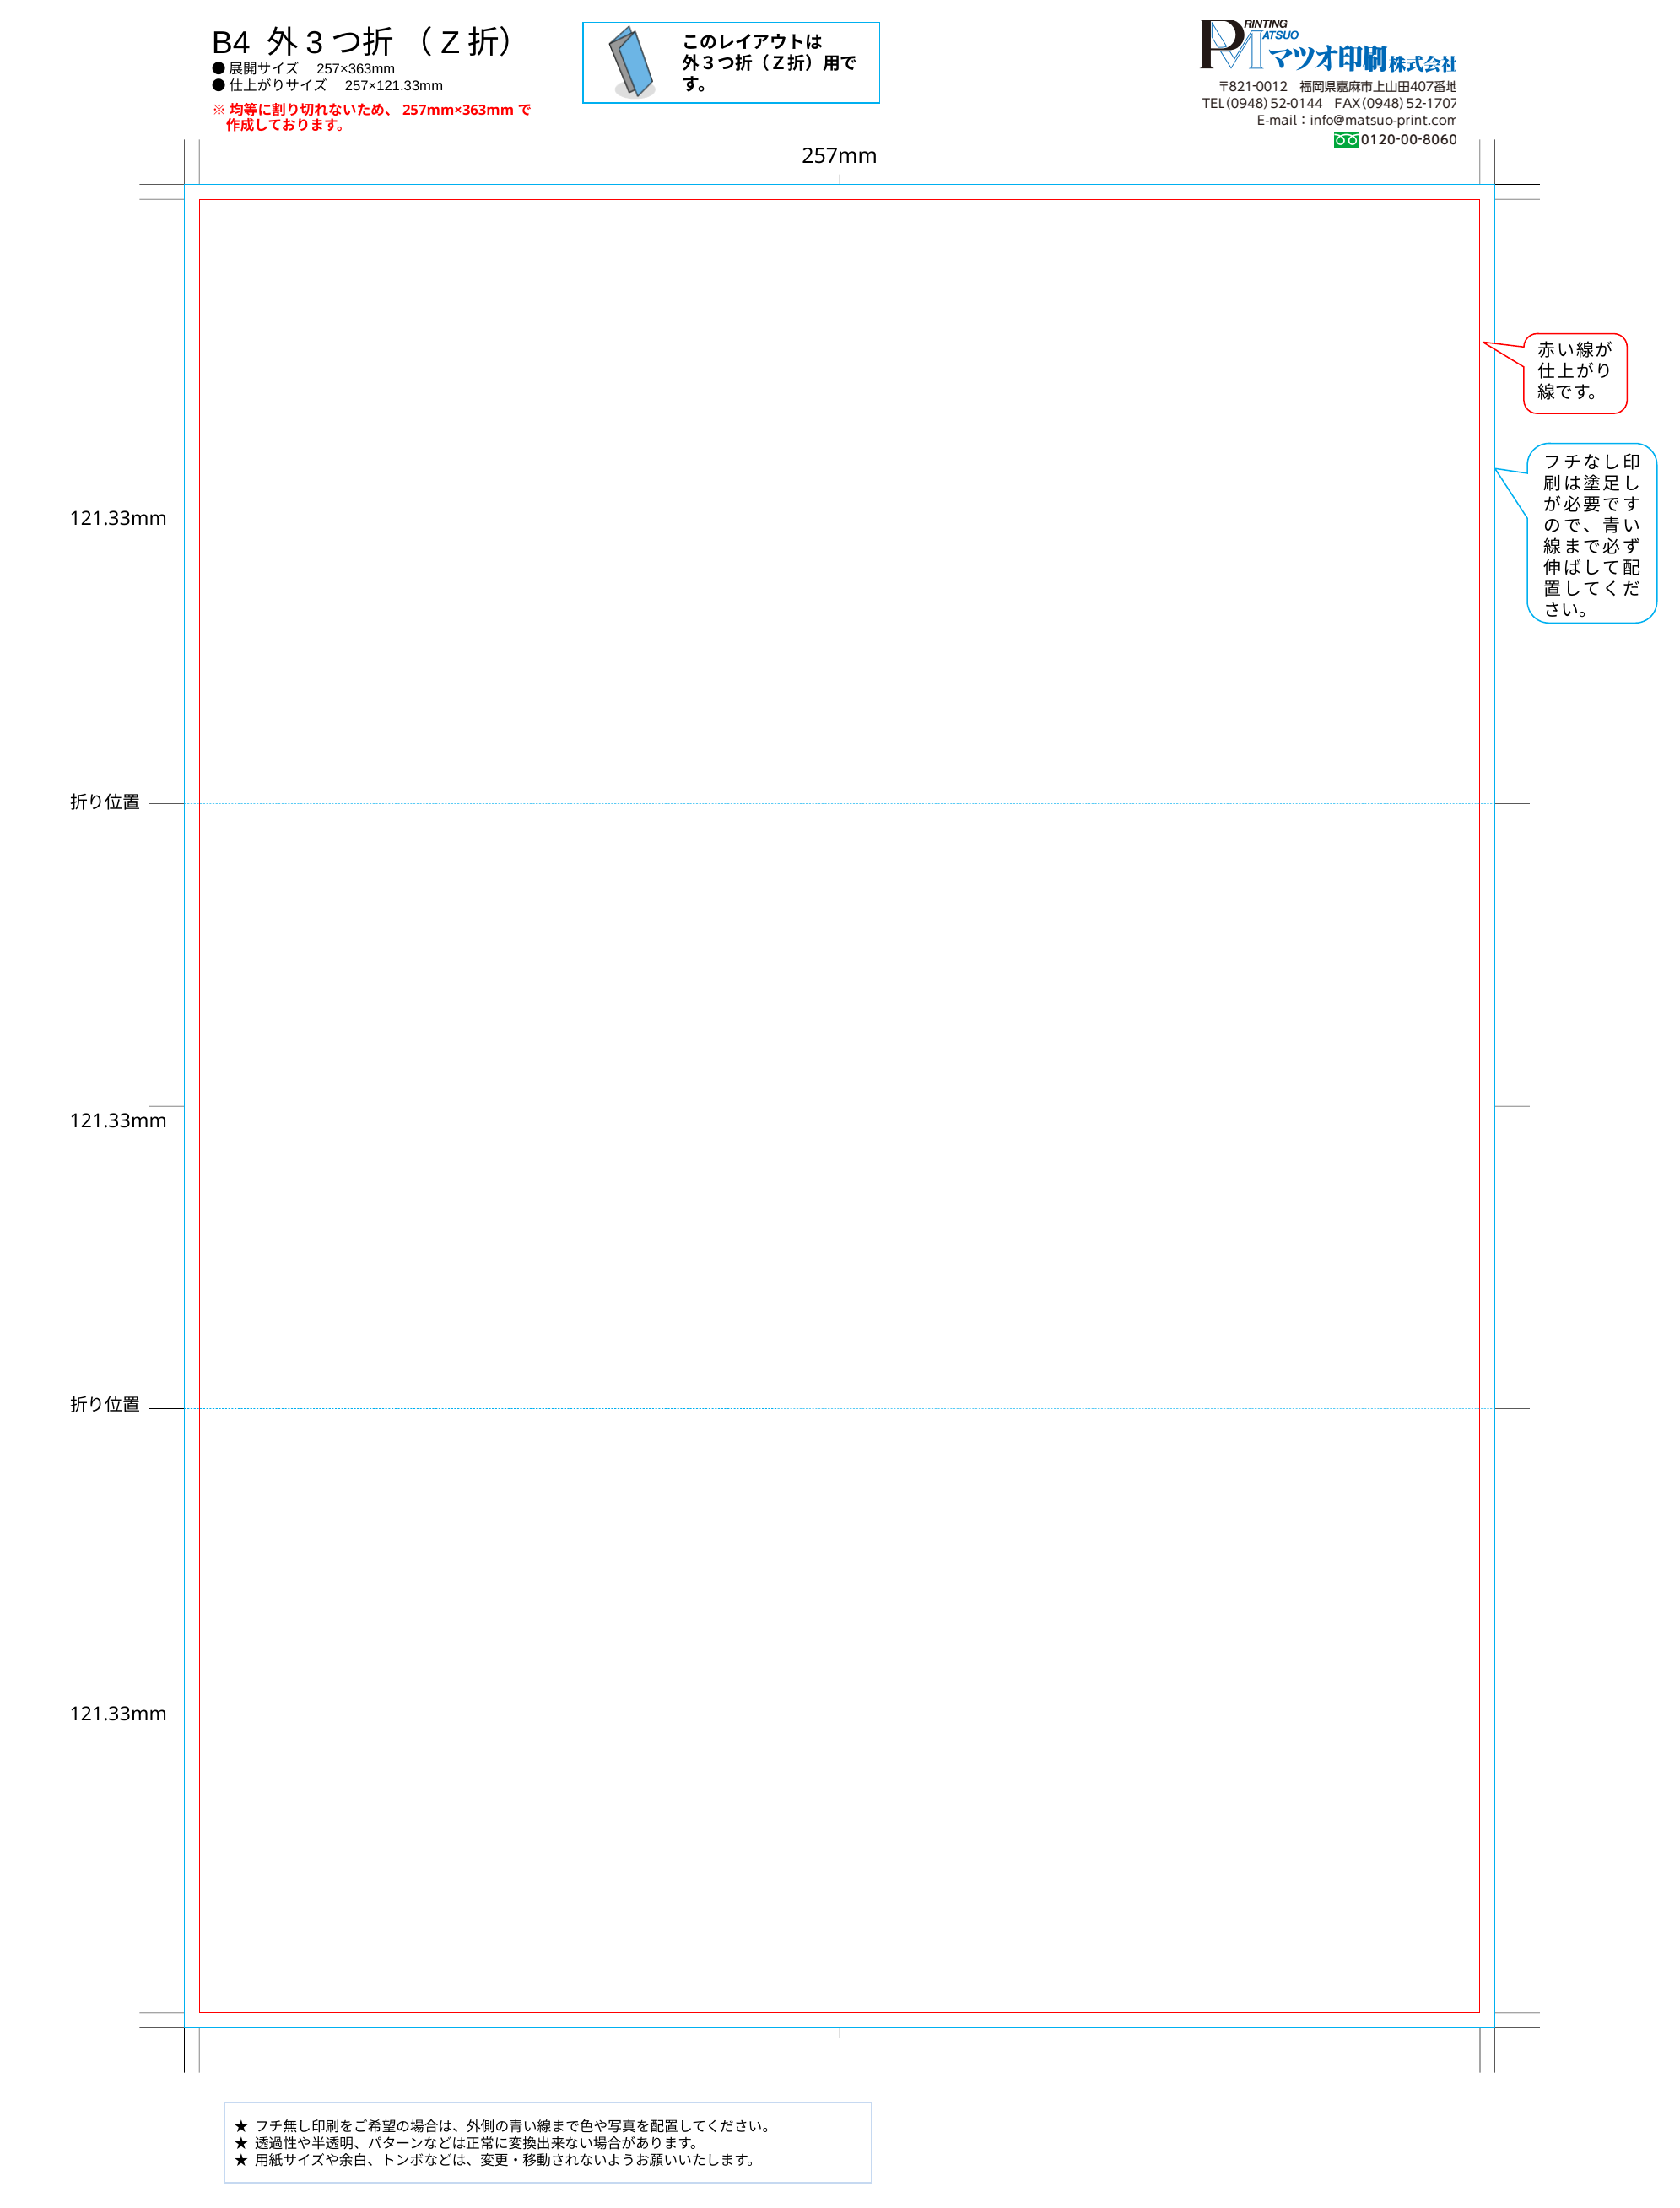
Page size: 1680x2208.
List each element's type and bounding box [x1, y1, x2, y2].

picture [605, 25, 665, 100]
